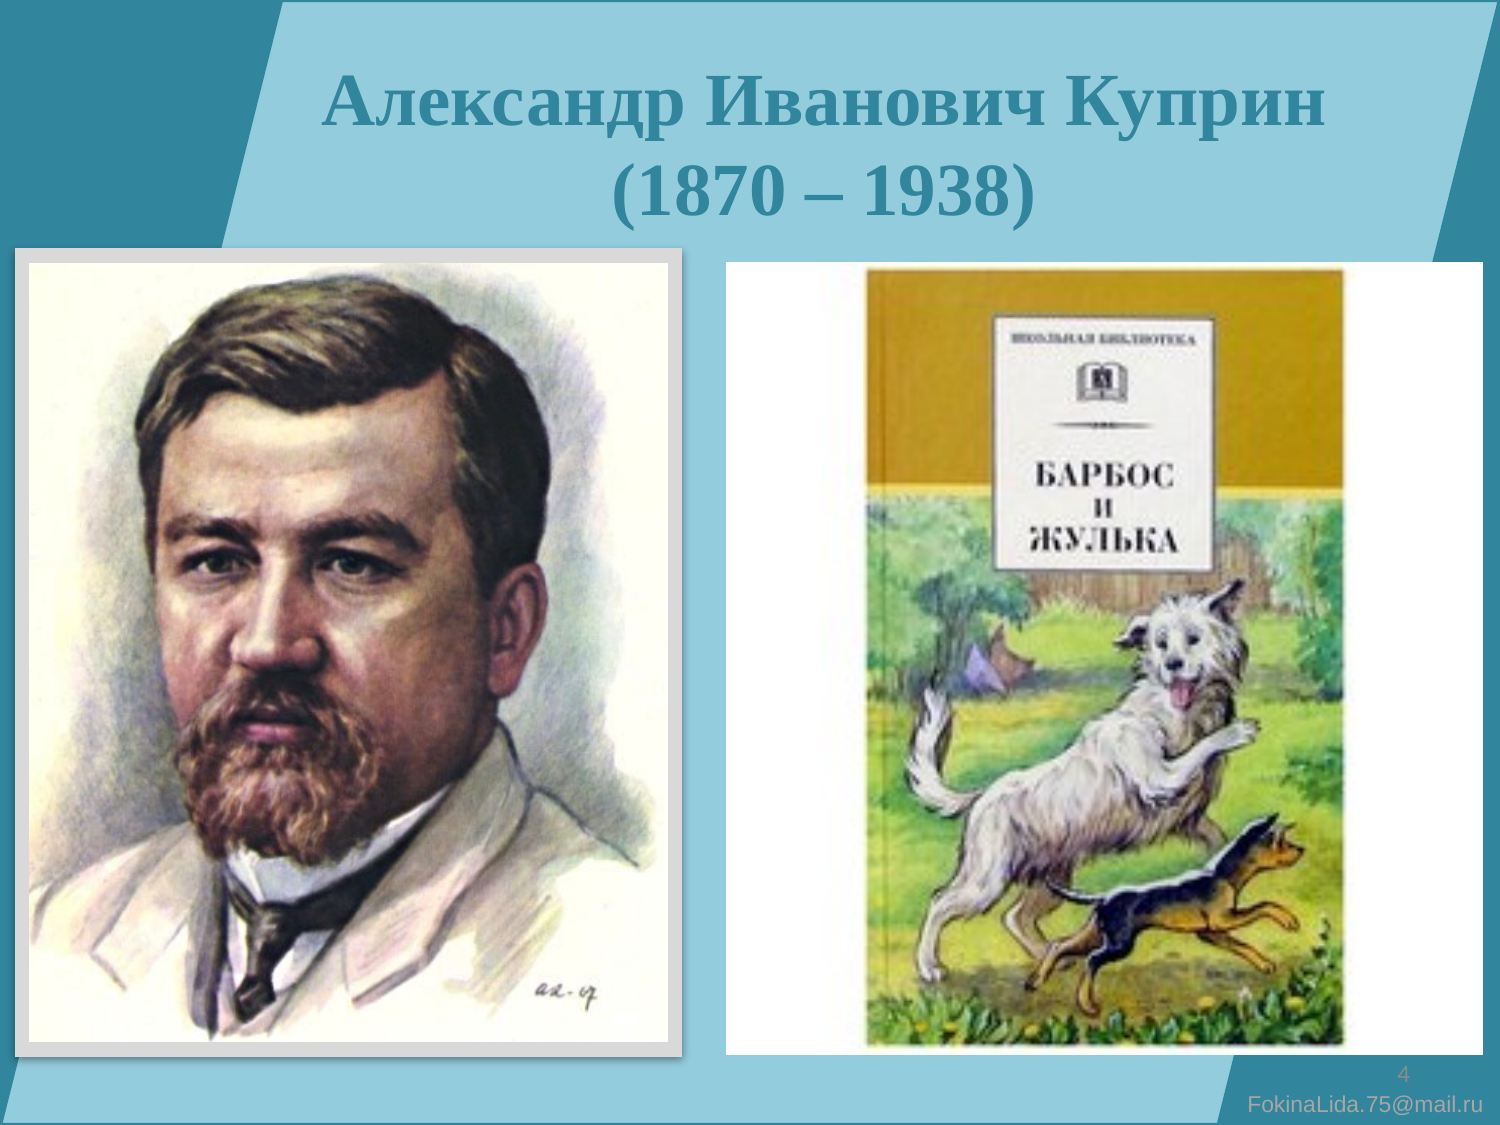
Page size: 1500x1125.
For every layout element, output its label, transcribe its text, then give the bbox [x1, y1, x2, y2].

picture [29, 262, 669, 1043]
slide_number 4 [1074, 1063, 1425, 1103]
picture [726, 262, 1483, 1055]
text_box Александр Иванович Куприн (1870 – 1938) [301, 42, 1348, 238]
